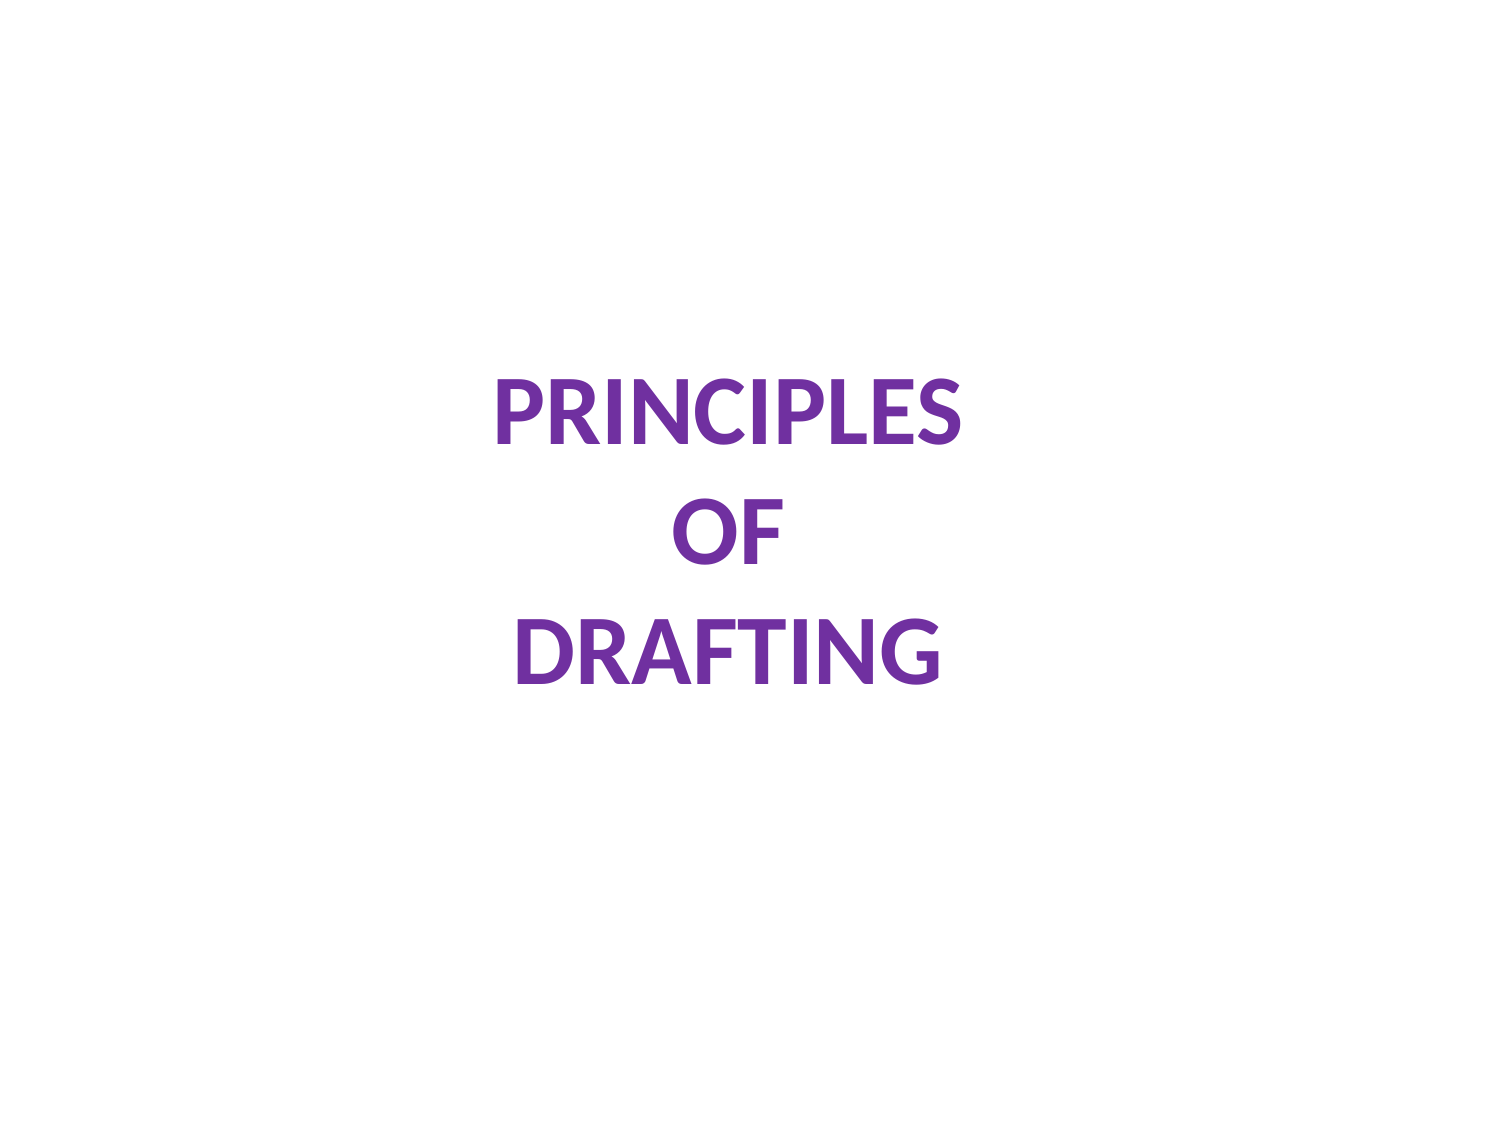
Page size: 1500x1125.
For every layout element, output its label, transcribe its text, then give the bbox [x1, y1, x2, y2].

text_box PRINCIPLES OF DRAFTING [477, 337, 980, 713]
